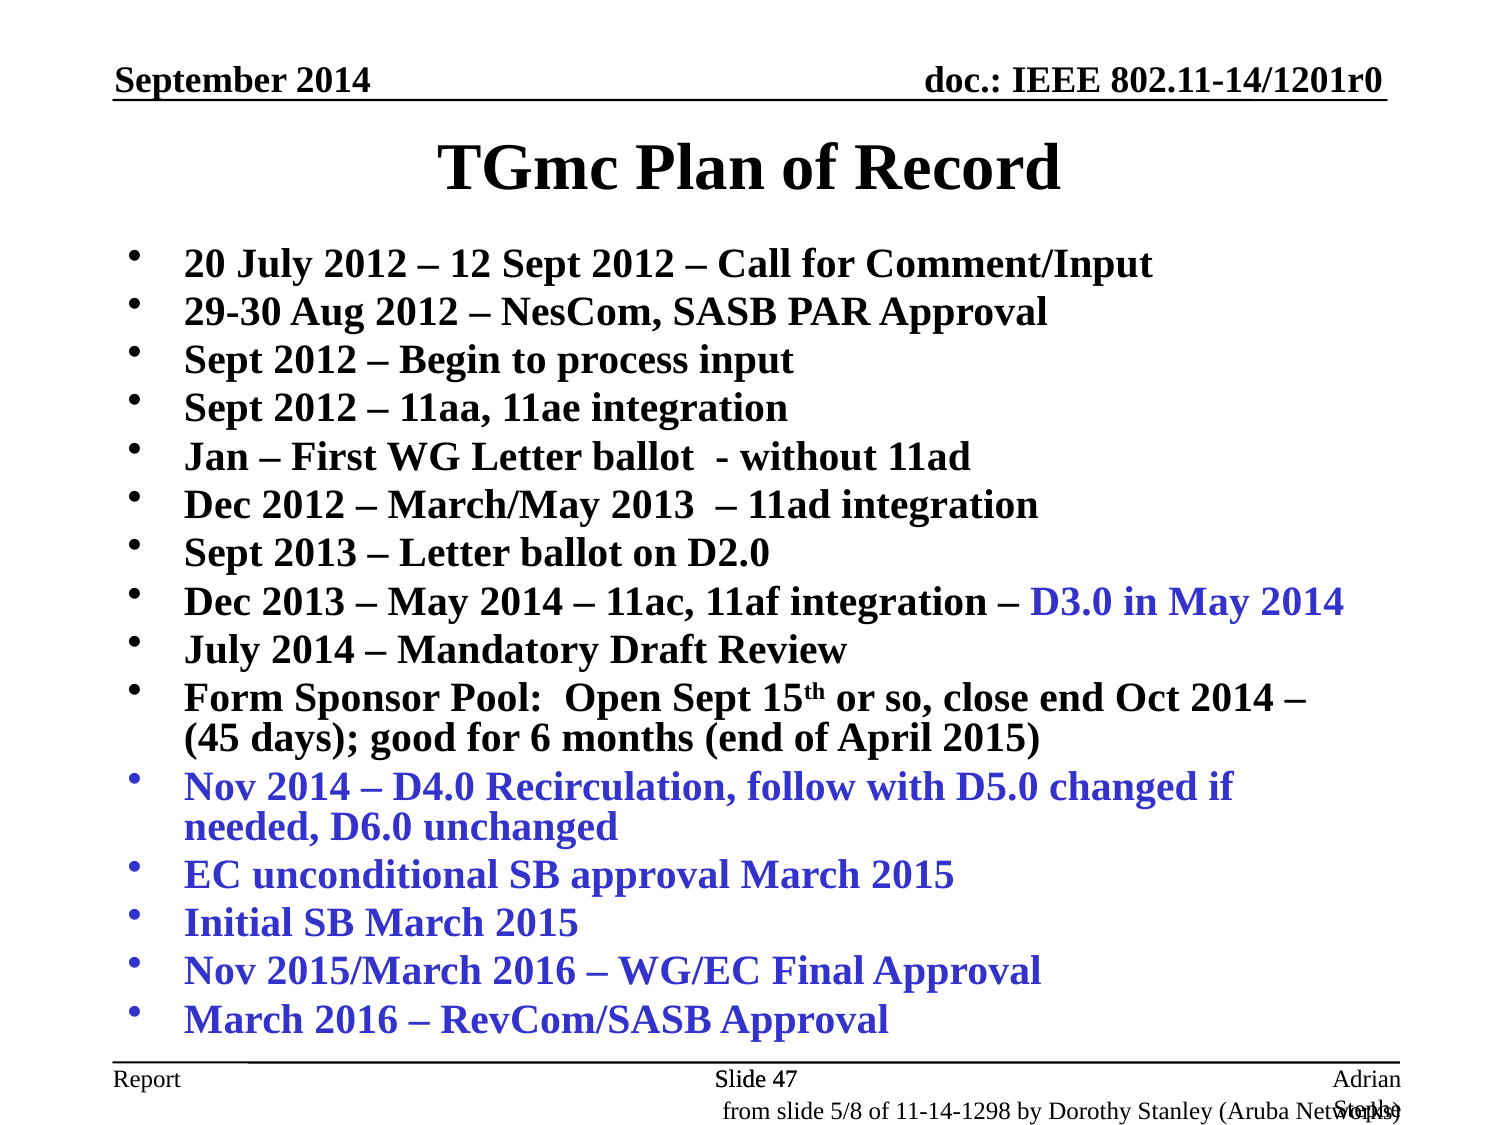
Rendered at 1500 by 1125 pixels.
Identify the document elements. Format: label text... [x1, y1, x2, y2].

text_box Slide 47 [675, 1062, 838, 1087]
footer Adrian Stephens, Intel Corporation [1324, 1061, 1402, 1087]
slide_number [114, 54, 374, 101]
text_box from slide 5/8 of 11-14-1298 by Dorothy Stanley (Aruba Networks) [343, 1087, 1417, 1125]
title TGmc Plan of Record [112, 75, 1388, 237]
list 20 July 2012 – 12 Sept 2012 – Call for Comment/Input 29-30 Aug 2012 – NesCom, SASB PAR Approval Sept 2012 – Begin to process input Sept 2012 – 11aa, 11ae integration Jan – First WG Letter ballot - without 11ad Dec 2012 – March/May 2013 – 11ad integration Sept 2013 – Letter ballot on D2.0 Dec 2013 – May 2014 – 11ac, 11af integration – D3.0 in May 2014 July 2014 – Mandatory Draft Review Form Sponsor Pool: Open Sept 15th or so, close end Oct 2014 – (45 days); good for 6 months (end of April 2015) Nov 2014 – D4.0 Recirculation, follow with D5.0 changed if needed, D6.0 unchanged EC unconditional SB approval March 2015 Initial SB March 2015 Nov 2015/March 2016 – WG/EC Final Approval March 2016 – RevCom/SASB Approval [112, 237, 1388, 1038]
